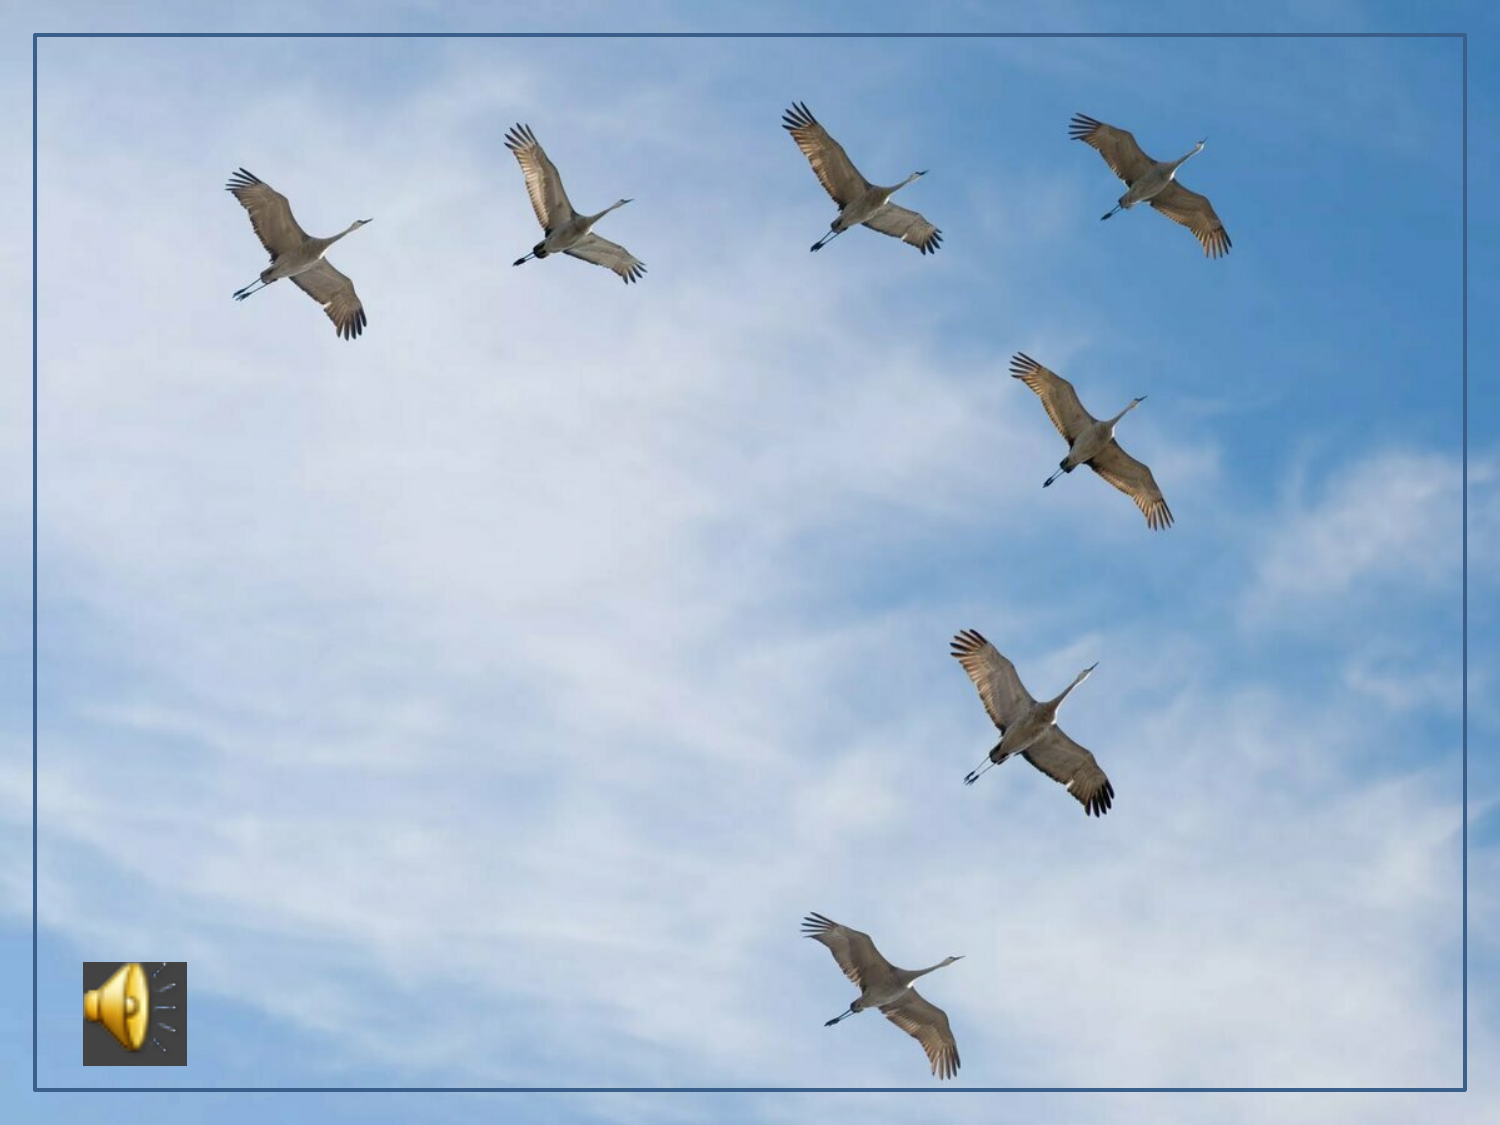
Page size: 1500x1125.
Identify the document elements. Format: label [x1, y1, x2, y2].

picture [0, 0, 1500, 1125]
text_box [33, 33, 1467, 1092]
